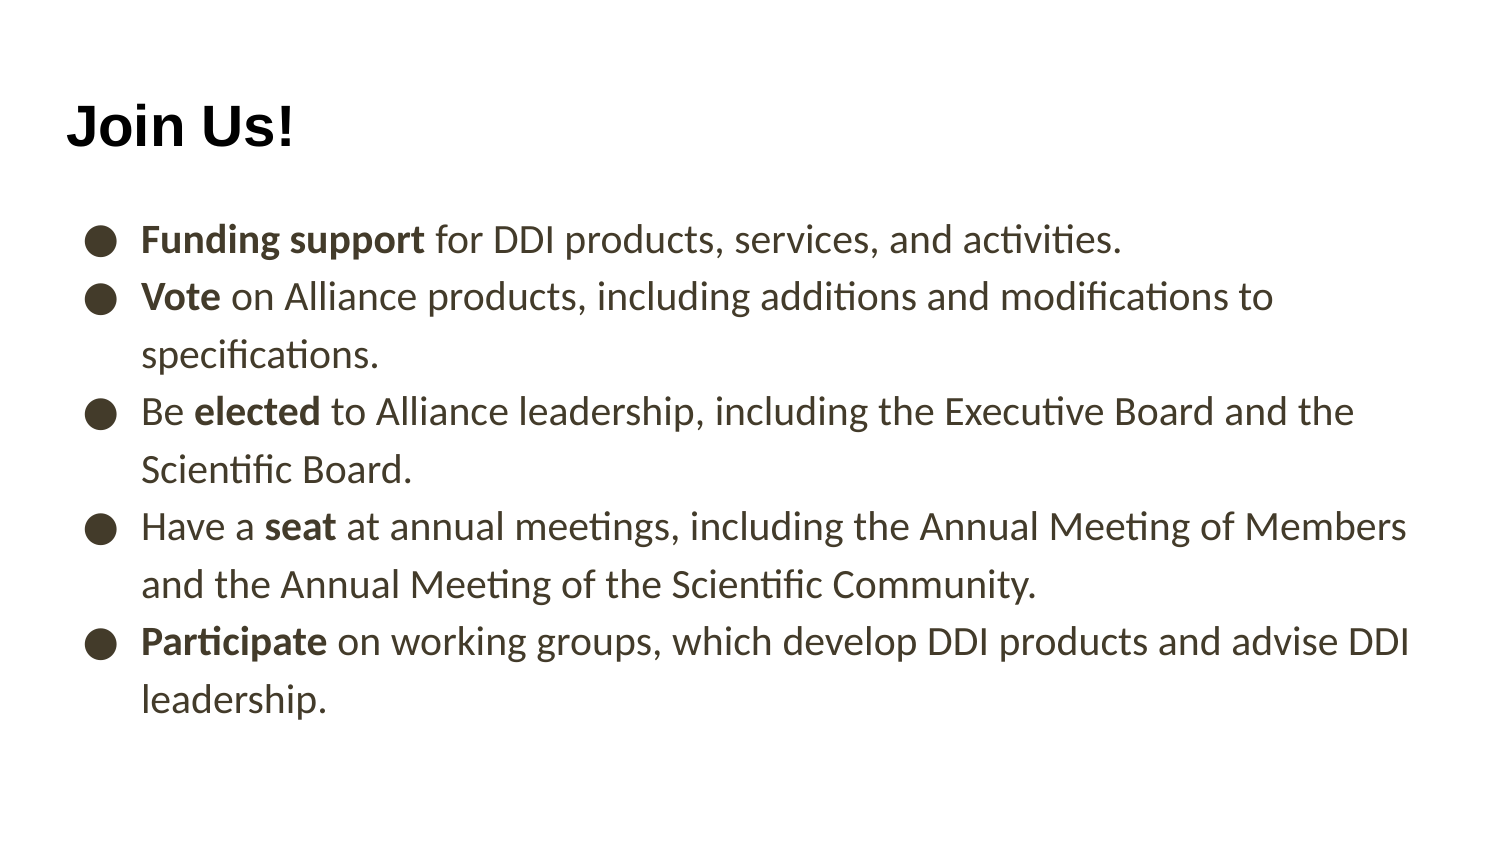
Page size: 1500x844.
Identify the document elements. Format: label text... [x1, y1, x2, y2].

list Funding support for DDI products, services, and activities. Vote on Alliance products, including additions and modifications to specifications. Be elected to Alliance leadership, including the Executive Board and the Scientific Board. Have a seat at annual meetings, including the Annual Meeting of Members and the Annual Meeting of the Scientific Community. Participate on working groups, which develop DDI products and advise DDI leadership. [51, 189, 1449, 750]
title Join Us! [51, 72, 1449, 167]
